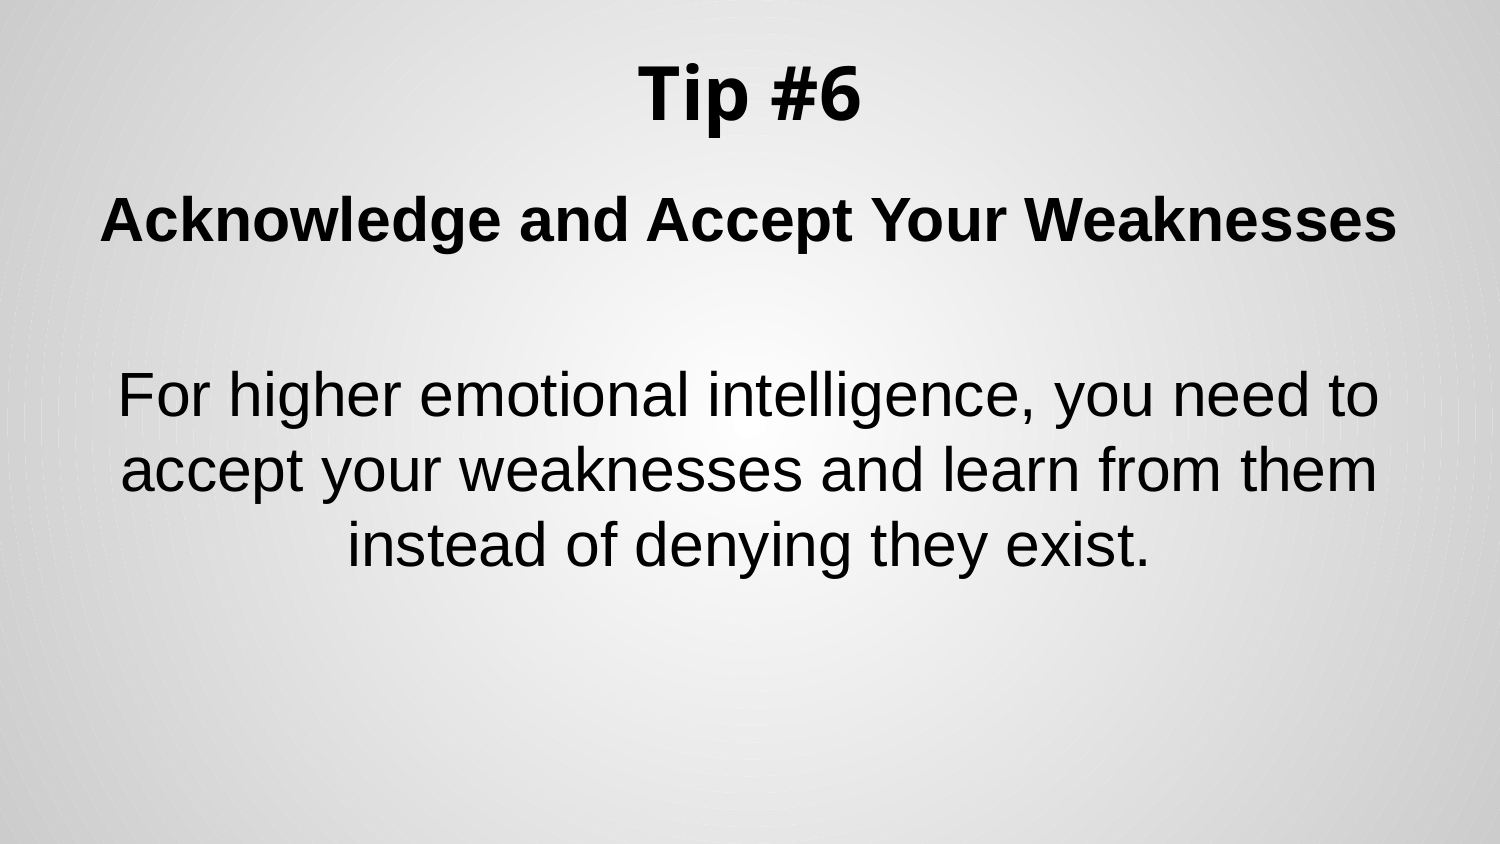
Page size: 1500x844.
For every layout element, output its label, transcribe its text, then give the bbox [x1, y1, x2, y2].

title Tip #6 [75, 9, 1425, 151]
list Acknowledge and Accept Your Weaknesses For higher emotional intelligence, you need to accept your weaknesses and learn from them instead of denying they exist. [75, 164, 1425, 820]
